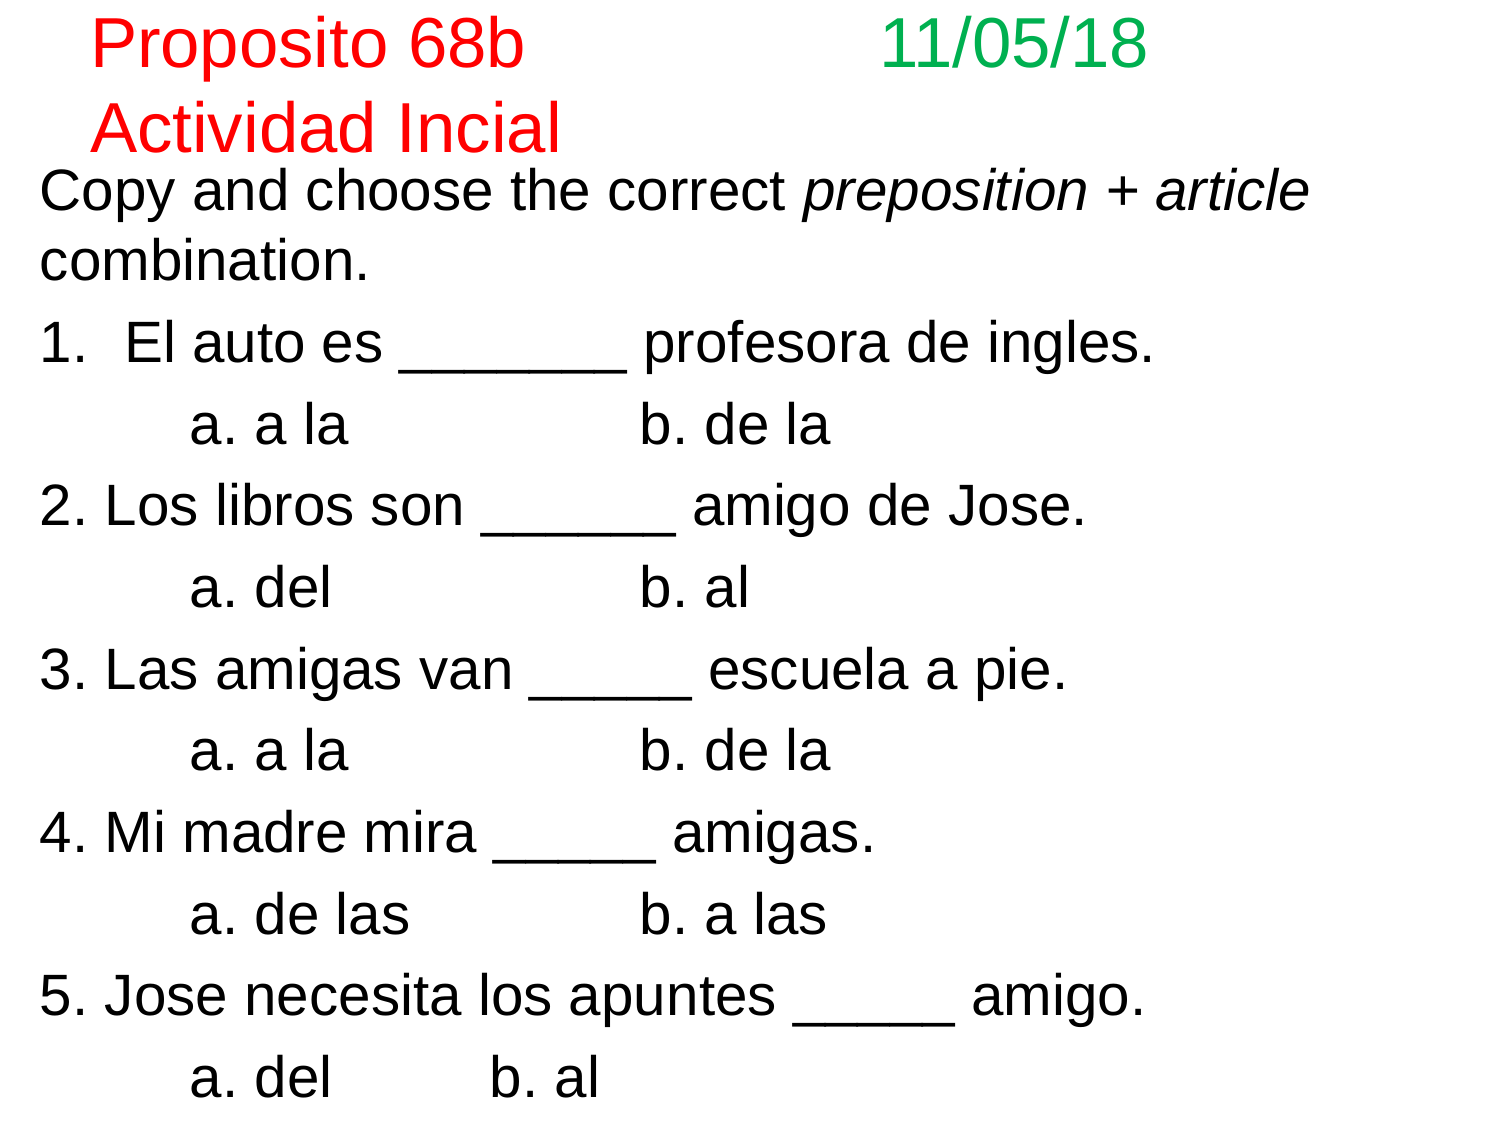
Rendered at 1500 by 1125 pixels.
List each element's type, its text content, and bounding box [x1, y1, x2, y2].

list Copy and choose the correct preposition + article combination. El auto es _______ profesora de ingles. a. a la b. de la 2. Los libros son ______ amigo de Jose. a. del b. al 3. Las amigas van _____ escuela a pie. a. a la b. de la 4. Mi madre mira _____ amigas. a. de las b. a las 5. Jose necesita los apuntes _____ amigo. a. del b. al [24, 145, 1500, 888]
title Proposito 68b 11/05/18 Actividad Incial [75, 0, 1425, 175]
